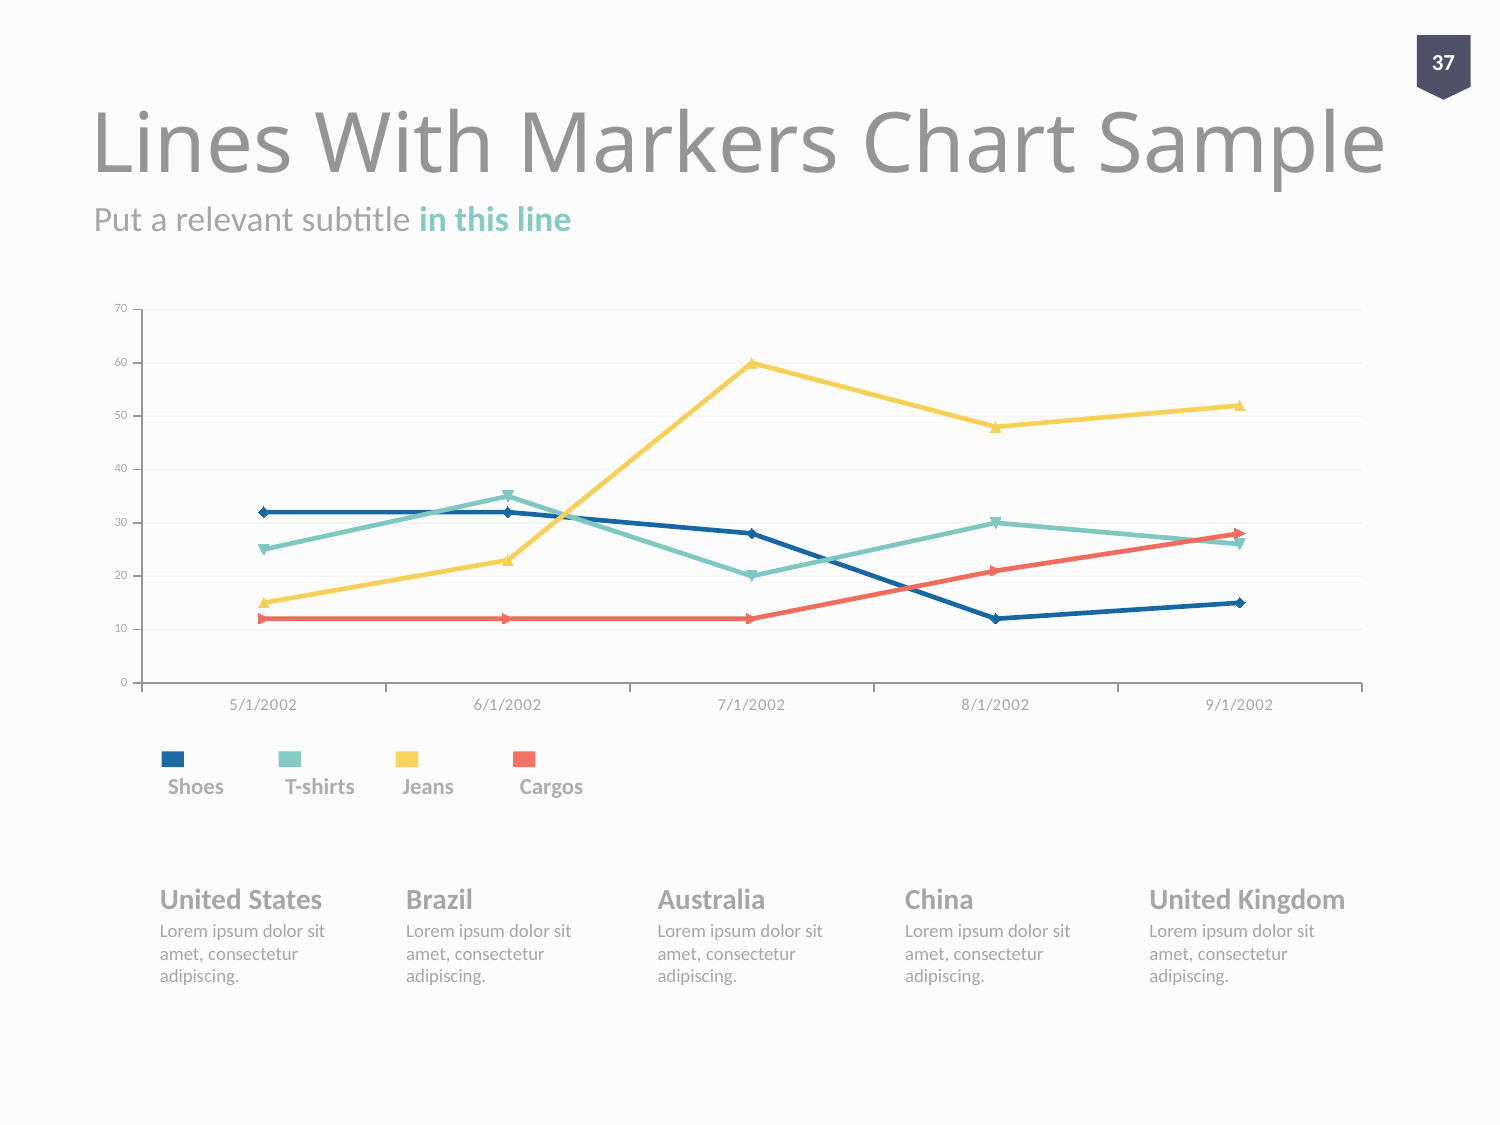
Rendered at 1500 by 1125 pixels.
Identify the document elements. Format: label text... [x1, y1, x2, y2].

text_box Put a relevant subtitle in this line [78, 177, 1429, 257]
text_box Australia Lorem ipsum dolor sit amet, consectetur adipiscing. [642, 872, 870, 994]
text_box Brazil Lorem ipsum dolor sit amet, consectetur adipiscing. [391, 872, 615, 994]
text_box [152, 751, 268, 817]
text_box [270, 751, 385, 817]
text_box 37 [1414, 33, 1473, 102]
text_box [387, 751, 502, 817]
chart [88, 294, 1389, 724]
title Lines With Markers Chart Sample [75, 45, 1425, 233]
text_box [504, 751, 619, 817]
text_box United Kingdom Lorem ipsum dolor sit amet, consectetur adipiscing. [1134, 872, 1364, 994]
text_box United States Lorem ipsum dolor sit amet, consectetur adipiscing. [144, 872, 370, 994]
text_box China Lorem ipsum dolor sit amet, consectetur adipiscing. [890, 872, 1119, 994]
